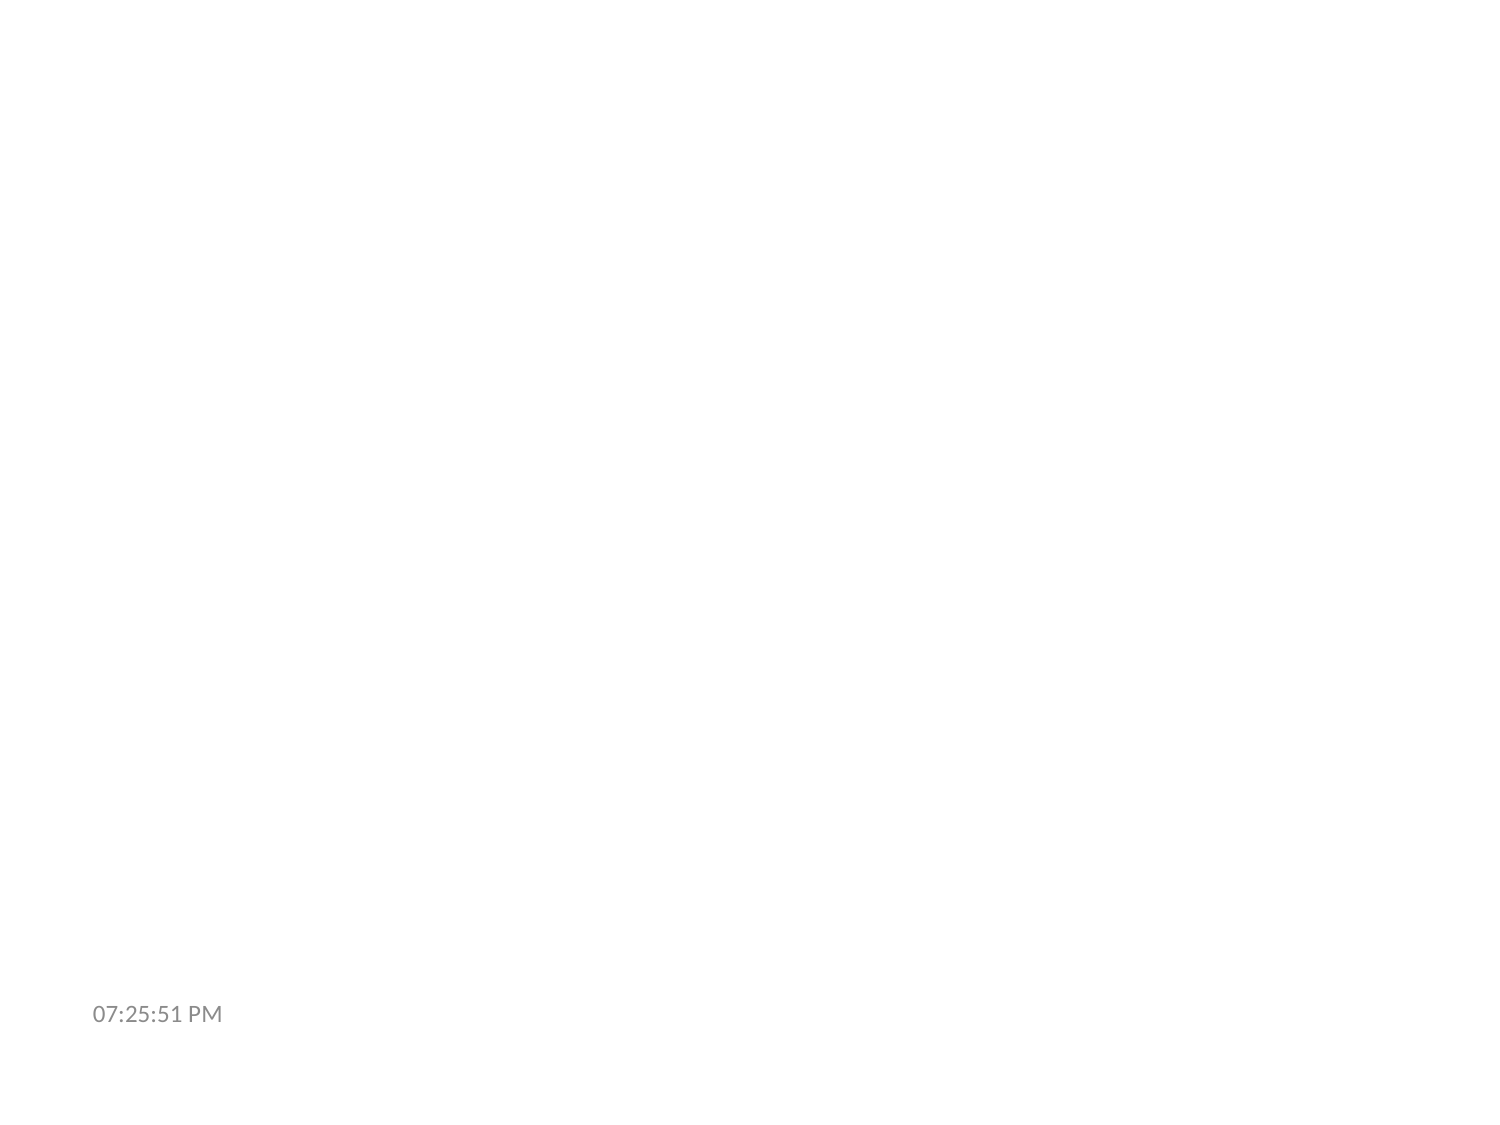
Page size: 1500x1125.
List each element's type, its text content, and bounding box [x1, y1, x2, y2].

text_box 3:35:09 PM [77, 982, 428, 1043]
